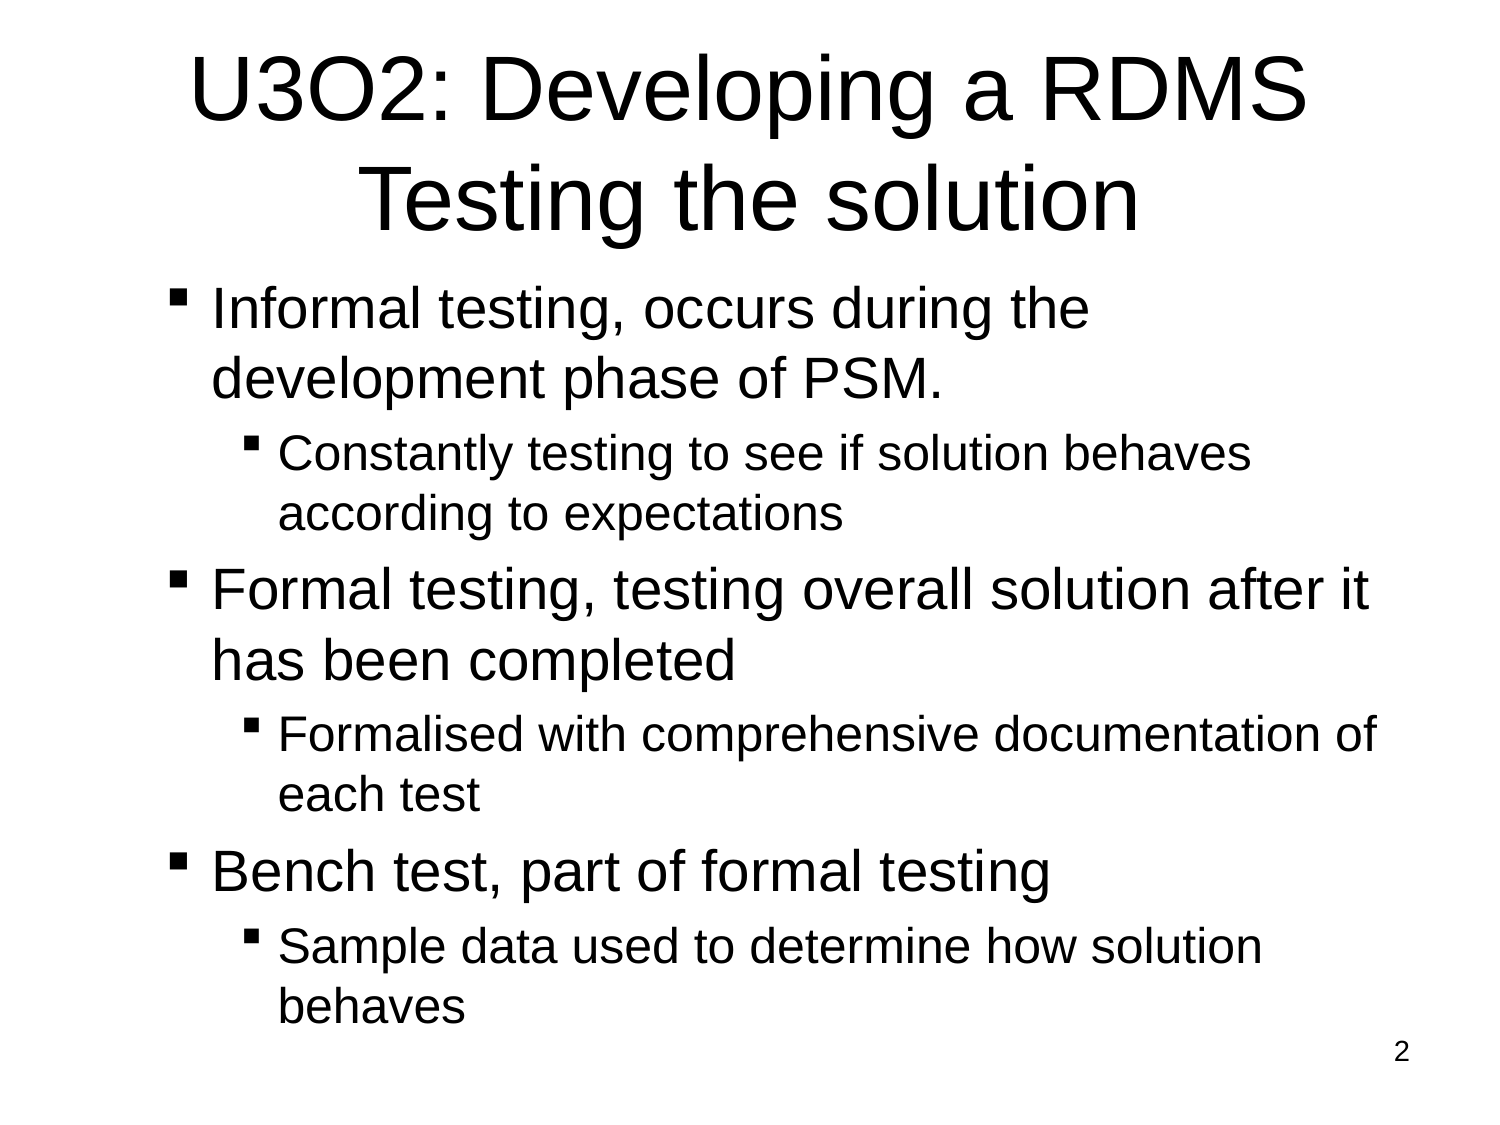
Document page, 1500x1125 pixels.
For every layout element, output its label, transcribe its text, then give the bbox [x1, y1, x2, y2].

slide_number 2 [1074, 1024, 1426, 1103]
title U3O2: Developing a RDMS Testing the solution [74, 44, 1426, 233]
list Informal testing, occurs during the development phase of PSM. Constantly testing to see if solution behaves according to expectations Formal testing, testing overall solution after it has been completed Formalised with comprehensive documentation of each test Bench test, part of formal testing Sample data used to determine how solution behaves [74, 262, 1426, 1006]
